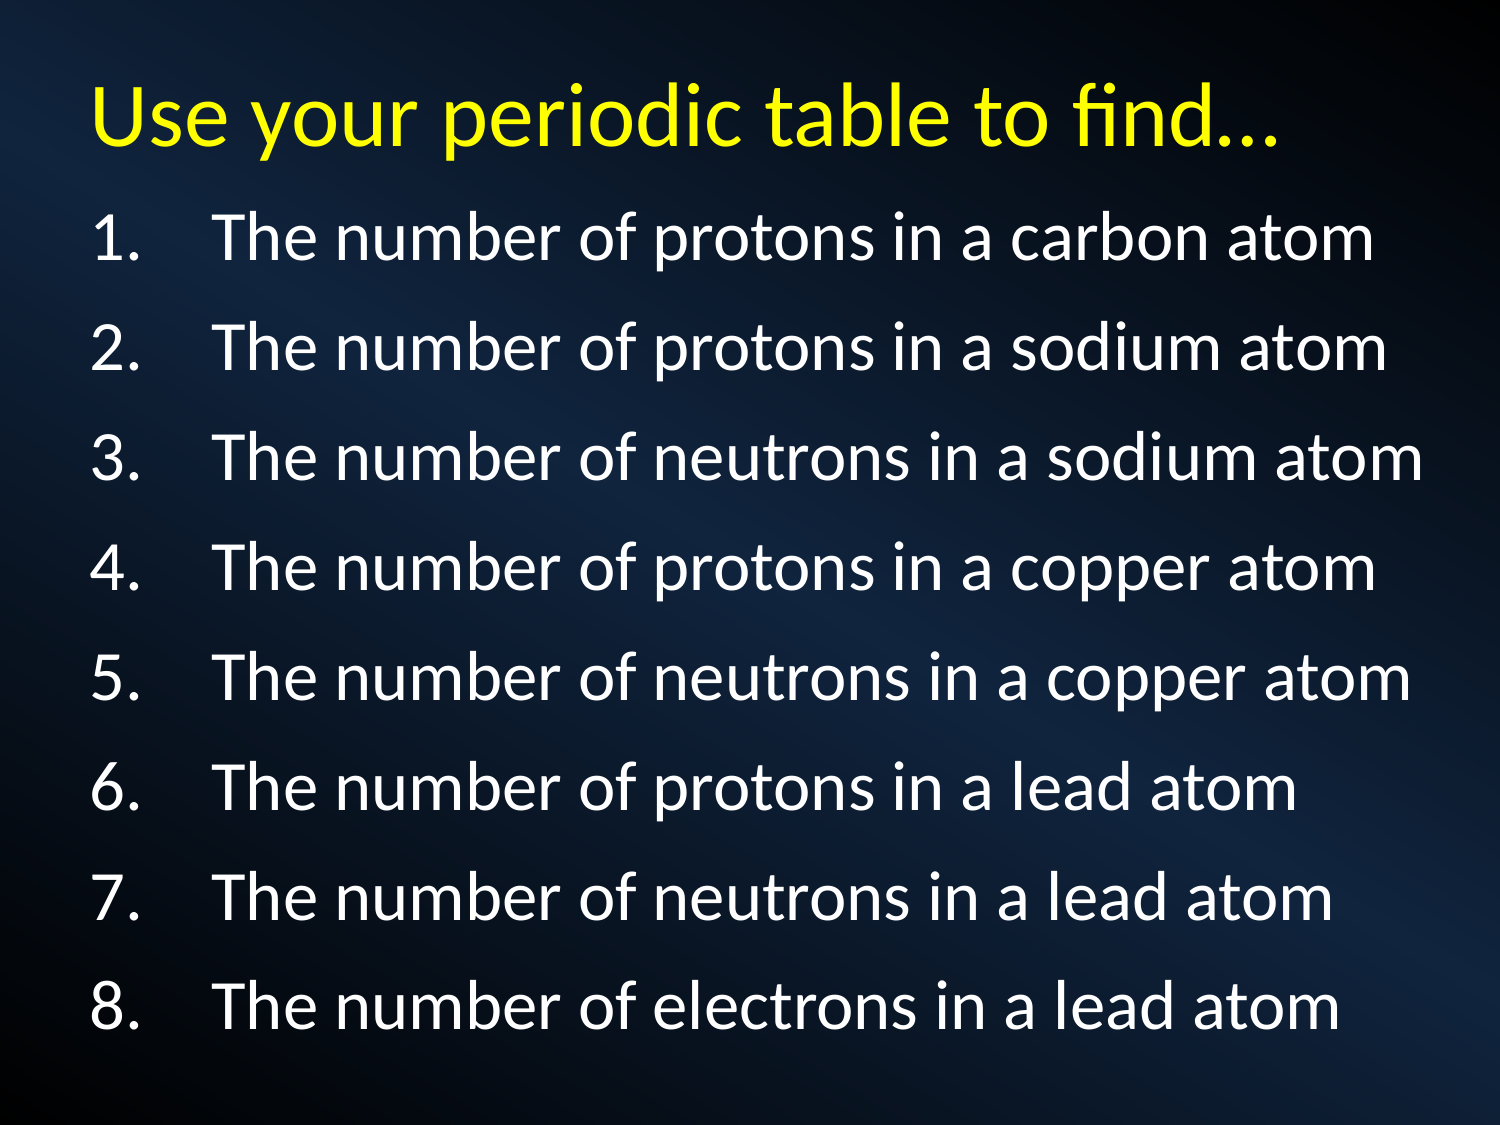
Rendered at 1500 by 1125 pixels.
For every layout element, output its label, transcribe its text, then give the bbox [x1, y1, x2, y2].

text_box Use your periodic table to find… The number of protons in a carbon atom The number of protons in a sodium atom The number of neutrons in a sodium atom The number of protons in a copper atom The number of neutrons in a copper atom The number of protons in a lead atom The number of neutrons in a lead atom The number of electrons in a lead atom [75, 47, 1450, 1052]
